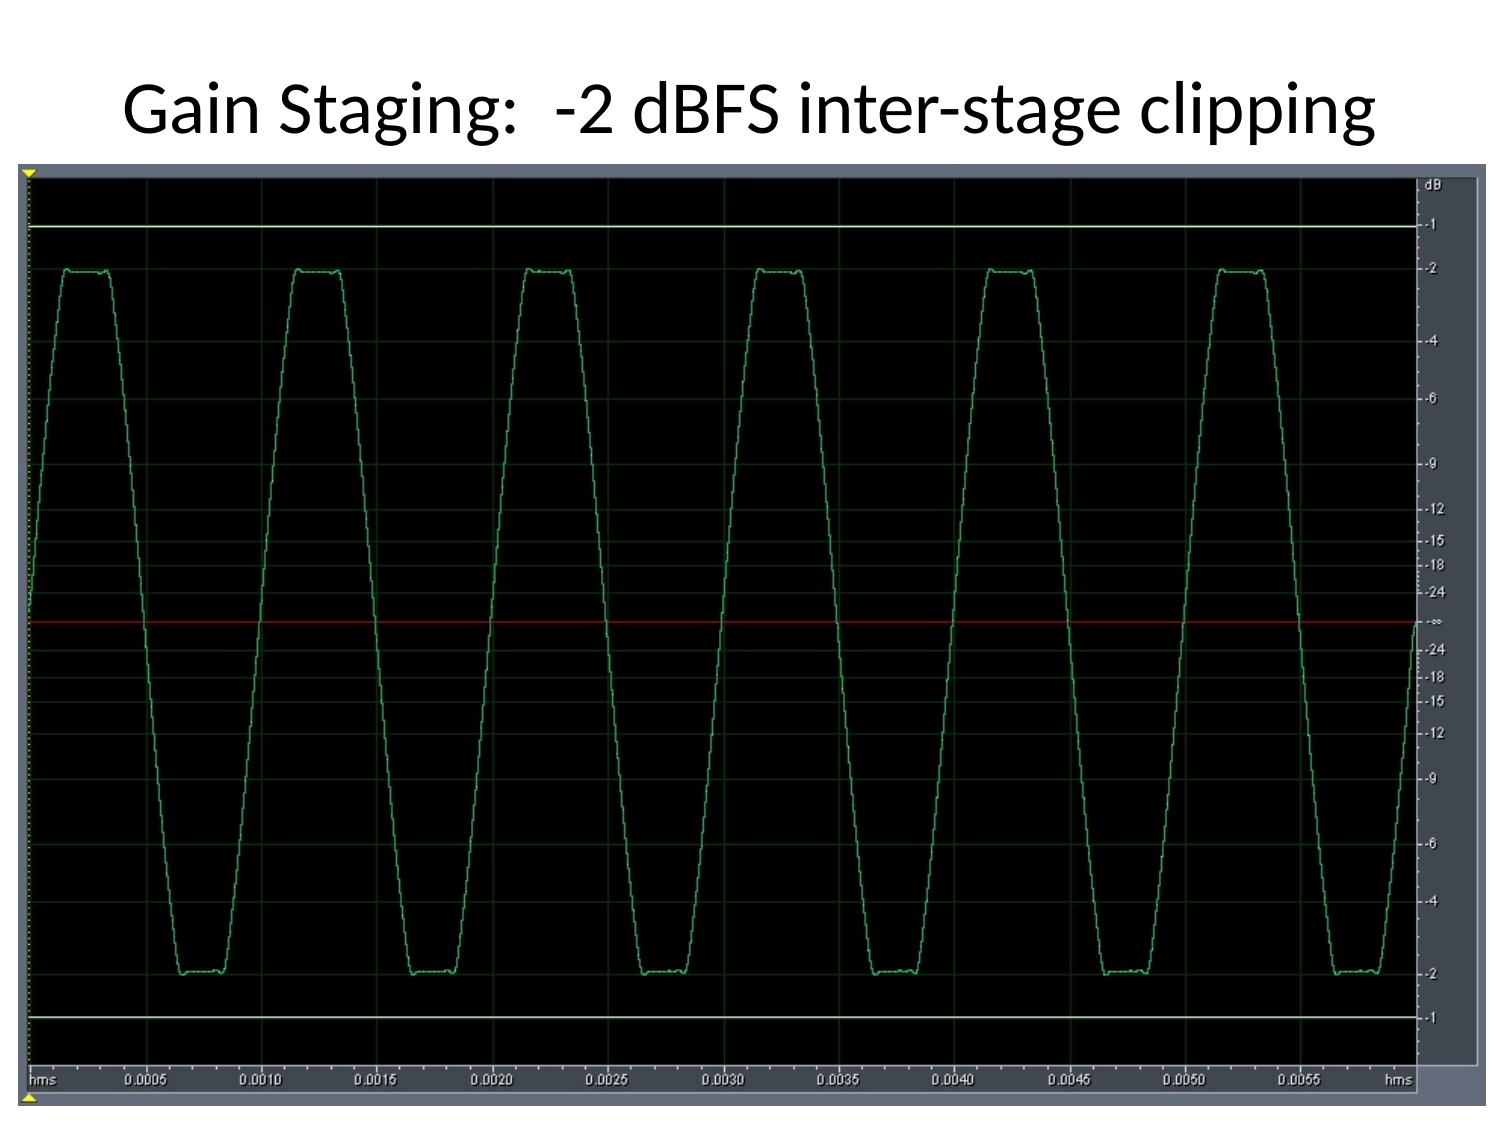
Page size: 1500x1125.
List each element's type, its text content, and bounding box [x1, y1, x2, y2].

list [17, 164, 1487, 1106]
title Gain Staging: -2 dBFS inter-stage clipping [75, 45, 1425, 163]
